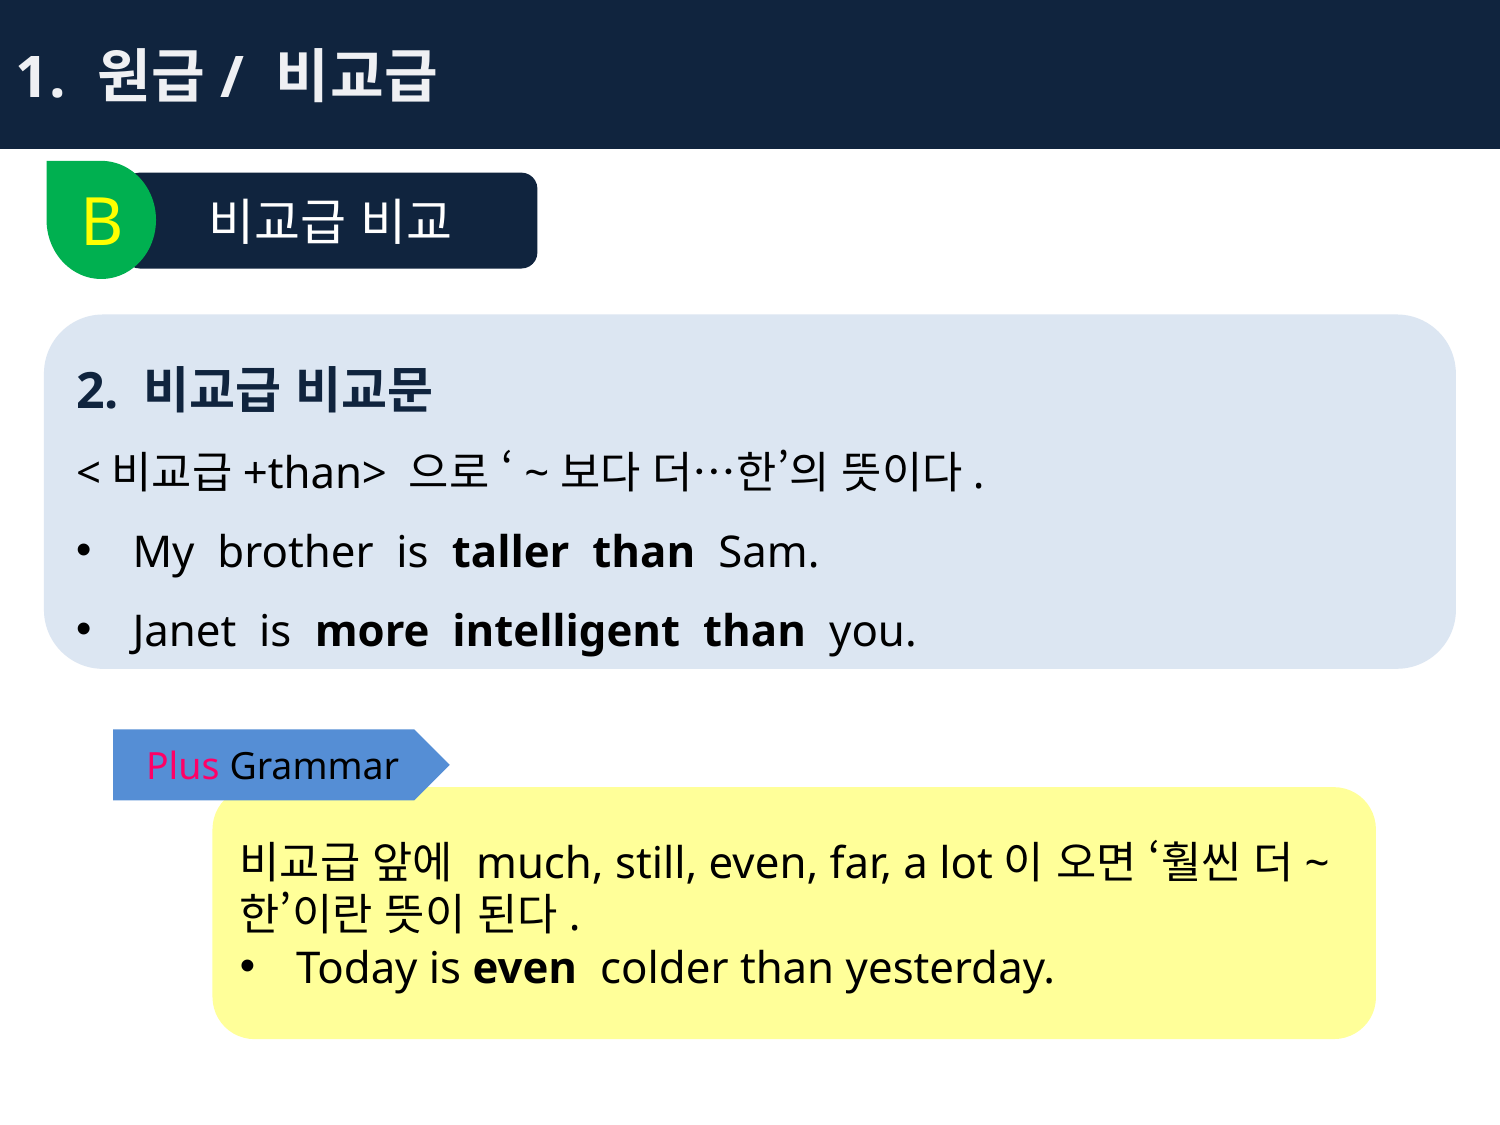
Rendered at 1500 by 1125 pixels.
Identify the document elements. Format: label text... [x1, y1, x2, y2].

text_box 비교급 앞에 much, still, even, far, a lot이 오면 ‘훨씬 더~한’이란 뜻이 된다. Today is even colder than yesterday. [210, 785, 1379, 1042]
text_box 1. 원급/ 비교급 [0, 0, 1500, 151]
text_box [44, 158, 159, 282]
text_box Plus Grammar [110, 727, 452, 803]
text_box B [65, 171, 137, 266]
text_box 2. 비교급 비교문 <비교급+than> 으로 ‘~보다 더…한’의 뜻이다. My brother is taller than Sam. Janet is more intelligent than you. [41, 312, 1459, 671]
text_box 비교급 비교 [135, 170, 540, 271]
